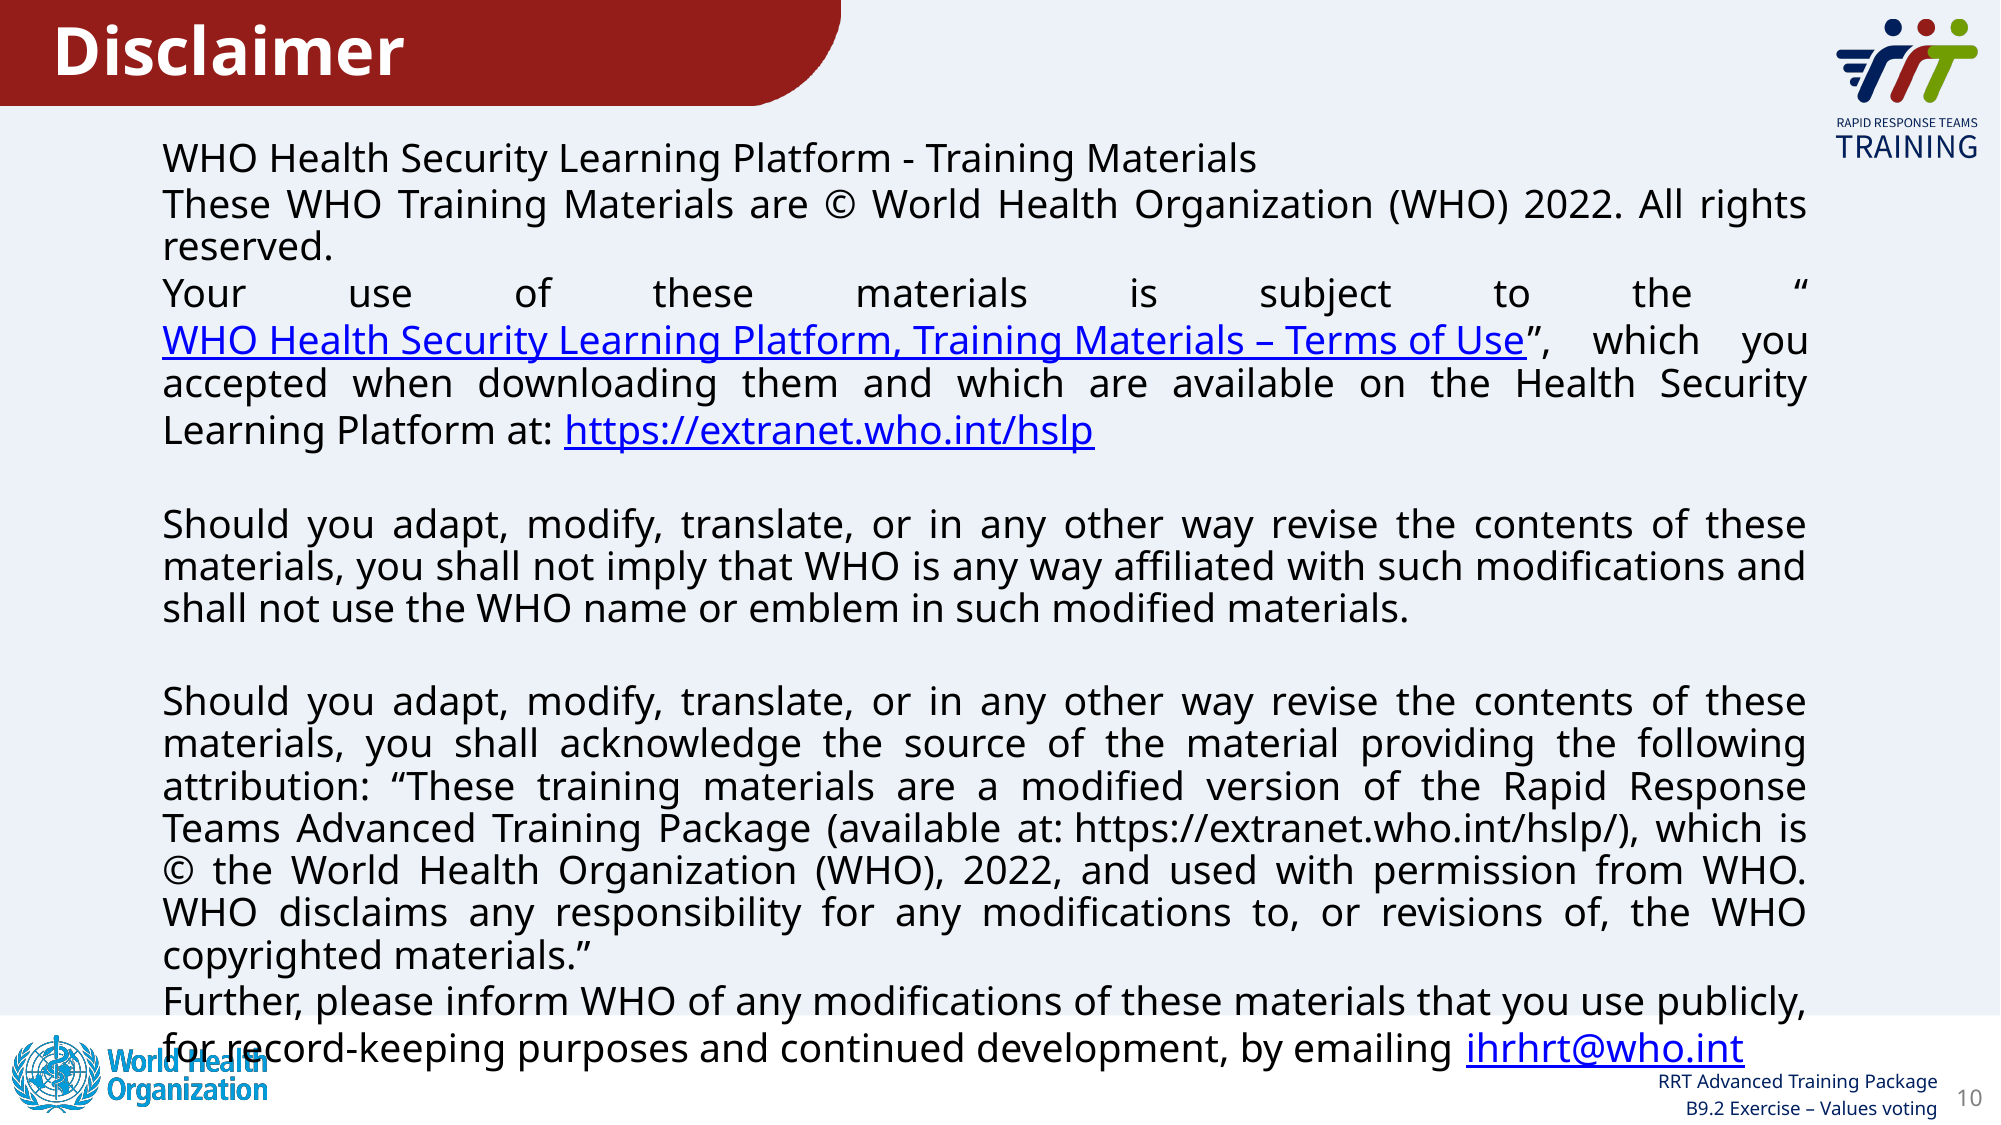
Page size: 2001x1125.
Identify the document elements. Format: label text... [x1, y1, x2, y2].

picture [36, 1088, 78, 1105]
picture [0, 0, 841, 106]
picture [40, 1062, 47, 1070]
picture [46, 1056, 54, 1062]
picture [12, 1083, 48, 1113]
picture [59, 1035, 267, 1113]
picture [71, 1053, 90, 1091]
picture [1835, 19, 1978, 167]
picture [22, 1062, 26, 1077]
list WHO Health Security Learning Platform - Training Materials These WHO Training Materials are © World Health Organization (WHO) 2022. All rights reserved. Your use of these materials is subject to the “WHO Health Security Learning Platform, Training Materials – Terms of Use”, which you accepted when downloading them and which are available on the Health Security Learning Platform at: https://extranet.who.int/hslp Should you adapt, modify, translate, or in any other way revise the contents of these materials, you shall not imply that WHO is any way affiliated with such modifications and shall not use the WHO name or emblem in such modified materials. Should you adapt, modify, translate, or in any other way revise the contents of these materials, you shall acknowledge the source of the material providing the following attribution: “These training materials are a modified version of the Rapid Response Teams Advanced Training Package (available at: https://extranet.who.int/hslp/), which is © the World Health Organization (WHO), 2022, and used with permission from WHO. WHO disclaims any responsibility for any modifications to, or revisions of, the WHO copyrighted materials.” Further, please inform WHO of any modifications of these materials that you use publicly, for record-keeping purposes and continued development, by emailing ihrhrt@who.int [161, 137, 1811, 993]
picture [24, 1054, 36, 1087]
picture [12, 1035, 54, 1068]
picture [50, 1108, 62, 1113]
picture [34, 1054, 43, 1078]
picture [30, 1083, 37, 1091]
